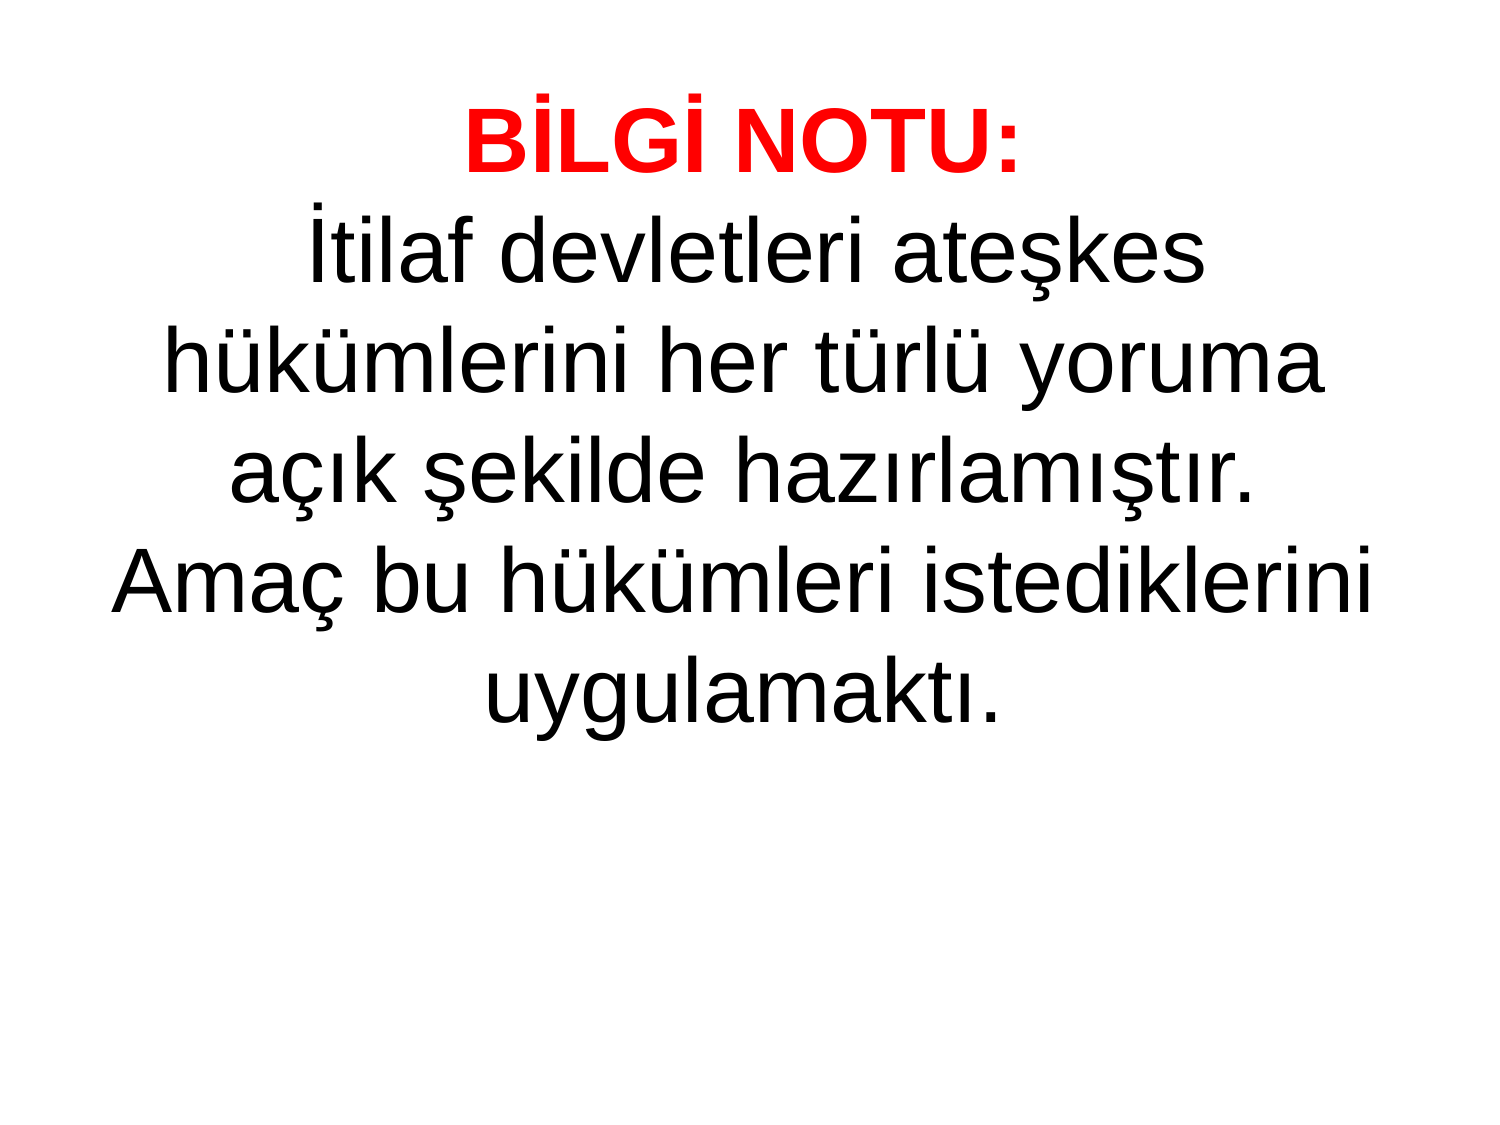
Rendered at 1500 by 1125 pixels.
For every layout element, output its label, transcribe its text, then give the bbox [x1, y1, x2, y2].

text_box BİLGİ NOTU: İtilaf devletleri ateşkes hükümlerini her türlü yoruma açık şekilde hazırlamıştır. Amaç bu hükümleri istediklerini uygulamaktı. [58, 73, 1430, 749]
